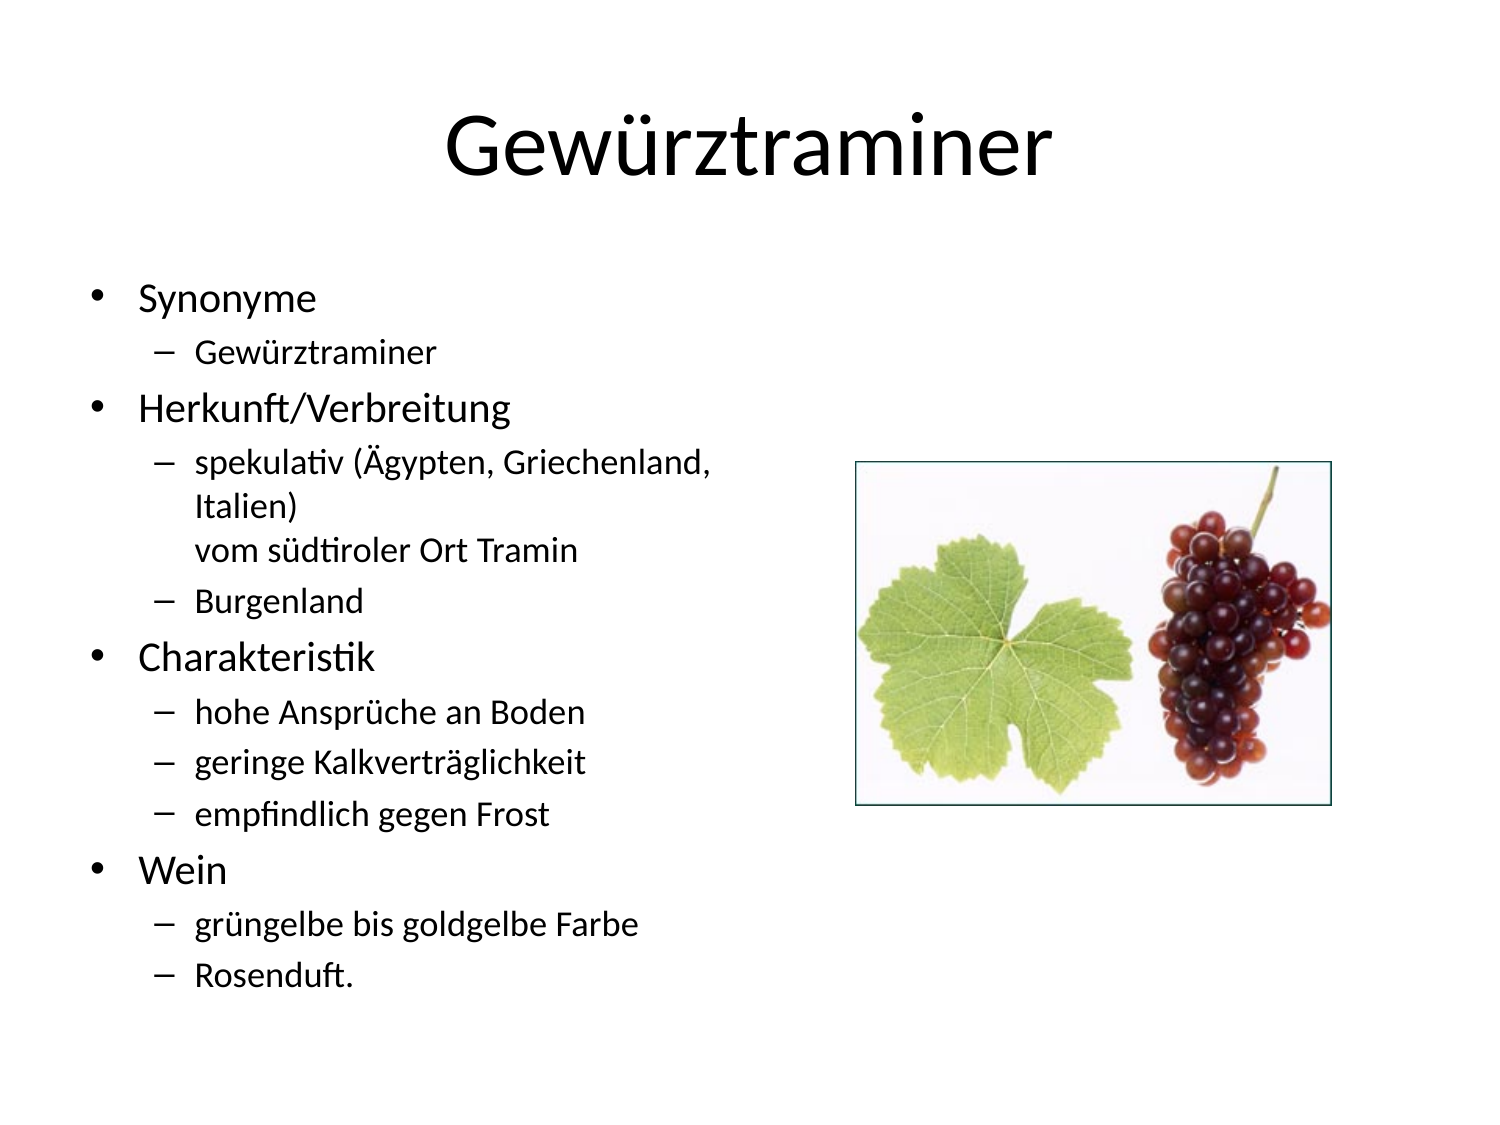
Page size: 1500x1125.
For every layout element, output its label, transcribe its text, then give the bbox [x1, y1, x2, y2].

list Synonyme Gewürztraminer Herkunft/Verbreitung spekulativ (Ägypten, Griechenland, Italien) vom südtiroler Ort Tramin Burgenland Charakteristik hohe Ansprüche an Boden geringe Kalkverträglichkeit empfindlich gegen Frost Wein grüngelbe bis goldgelbe Farbe Rosenduft. [75, 262, 738, 1005]
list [855, 461, 1333, 806]
title Gewürztraminer [75, 45, 1425, 233]
